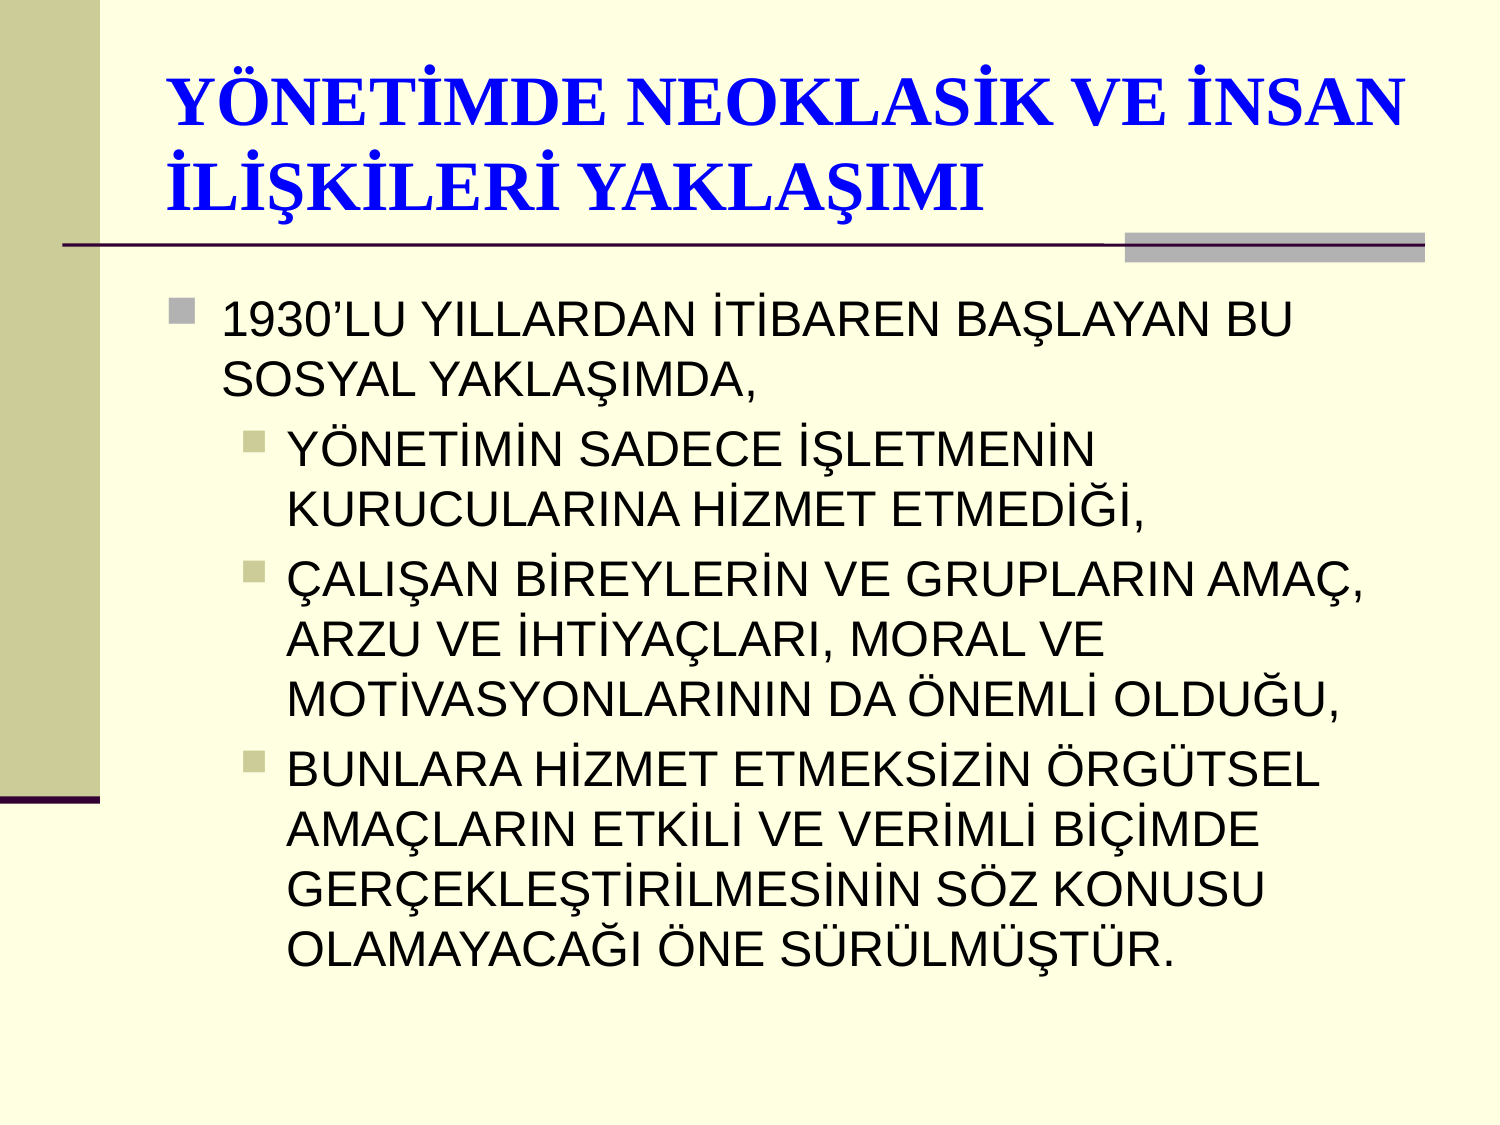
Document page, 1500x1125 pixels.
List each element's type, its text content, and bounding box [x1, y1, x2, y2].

title YÖNETİMDE NEOKLASİK VE İNSAN İLİŞKİLERİ YAKLAŞIMI [149, 45, 1426, 234]
list 1930’LU YILLARDAN İTİBAREN BAŞLAYAN BU SOSYAL YAKLAŞIMDA, YÖNETİMİN SADECE İŞLETMENİN KURUCULARINA HİZMET ETMEDİĞİ, ÇALIŞAN BİREYLERİN VE GRUPLARIN AMAÇ, ARZU VE İHTİYAÇLARI, MORAL VE MOTİVASYONLARININ DA ÖNEMLİ OLDUĞU, BUNLARA HİZMET ETMEKSİZİN ÖRGÜTSEL AMAÇLARIN ETKİLİ VE VERİMLİ BİÇİMDE GERÇEKLEŞTİRİLMESİNİN SÖZ KONUSU OLAMAYACAĞI ÖNE SÜRÜLMÜŞTÜR. [149, 278, 1426, 1006]
